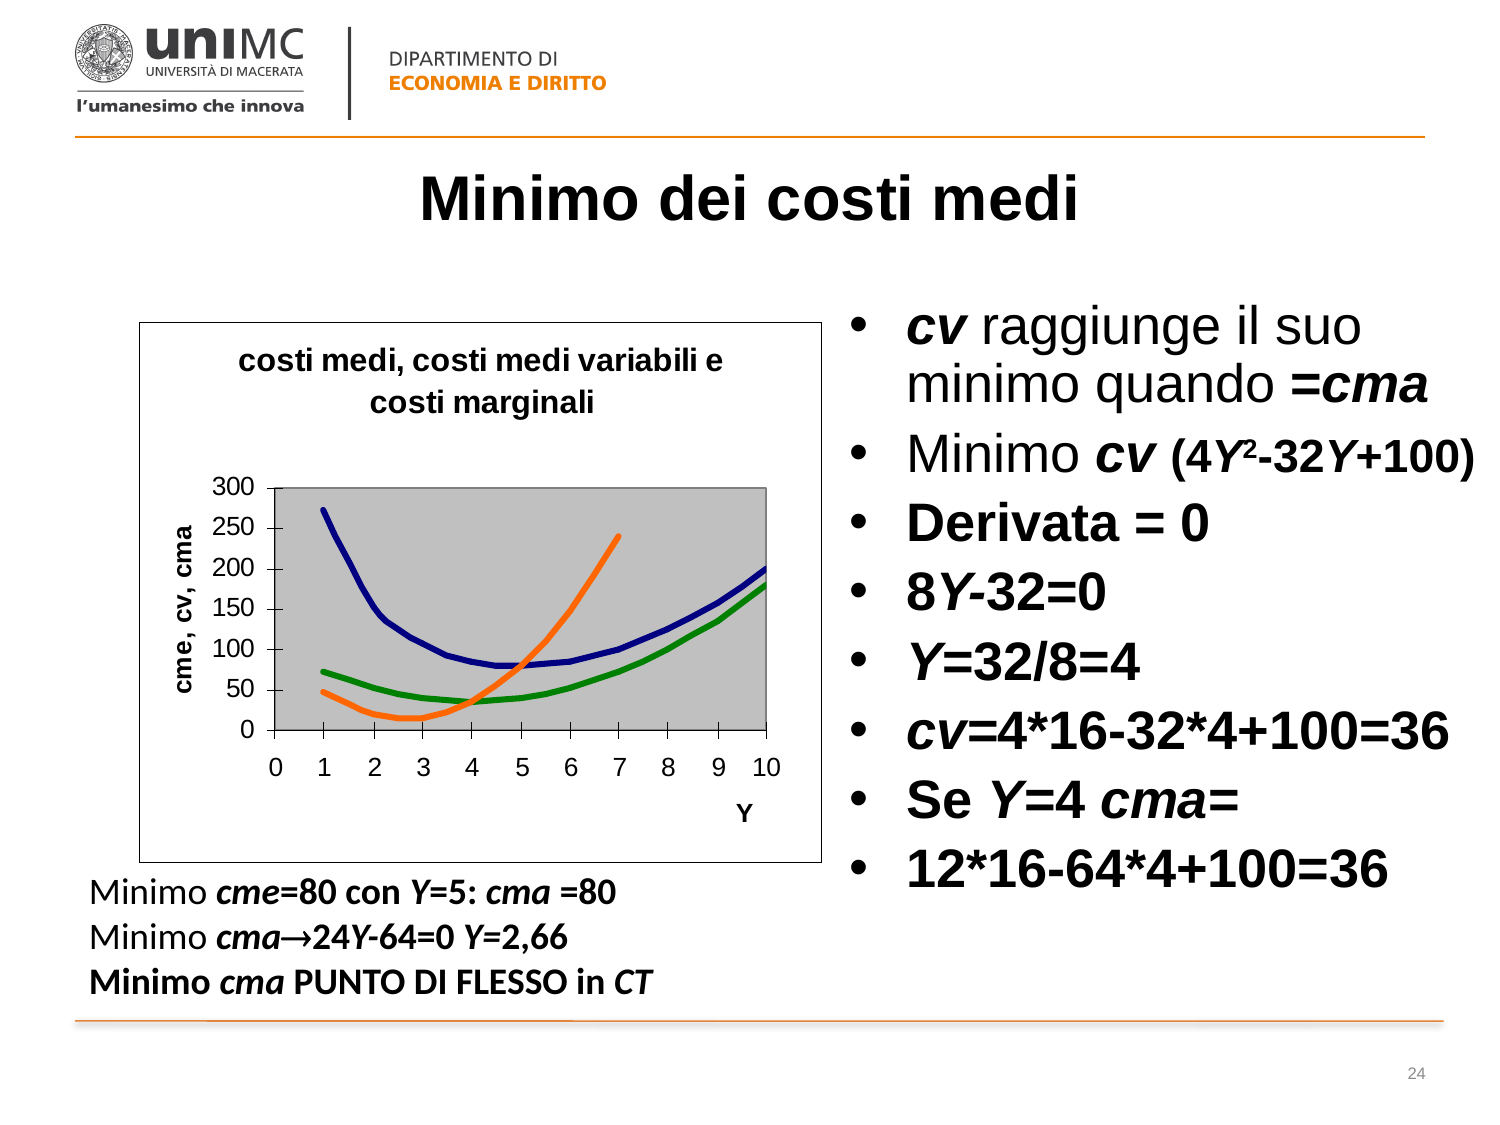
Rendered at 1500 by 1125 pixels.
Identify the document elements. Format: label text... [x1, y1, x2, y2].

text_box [128, 311, 834, 873]
title Minimo dei costi medi [75, 149, 1425, 241]
picture [75, 24, 1425, 138]
text_box Minimo cme=80 con Y=5: cma =80 Minimo cma24Y-64=0 Y=2,66 Minimo cma PUNTO DI FLESSO in CT [74, 859, 984, 1010]
slide_number 24 [1091, 1042, 1442, 1103]
list cv raggiunge il suo minimo quando =cma Minimo cv (4Y2-32Y+100) Derivata = 0 8Y-32=0 Y=32/8=4 cv=4*16-32*4+100=36 Se Y=4 cma= 12*16-64*4+100=36 [834, 290, 1500, 981]
